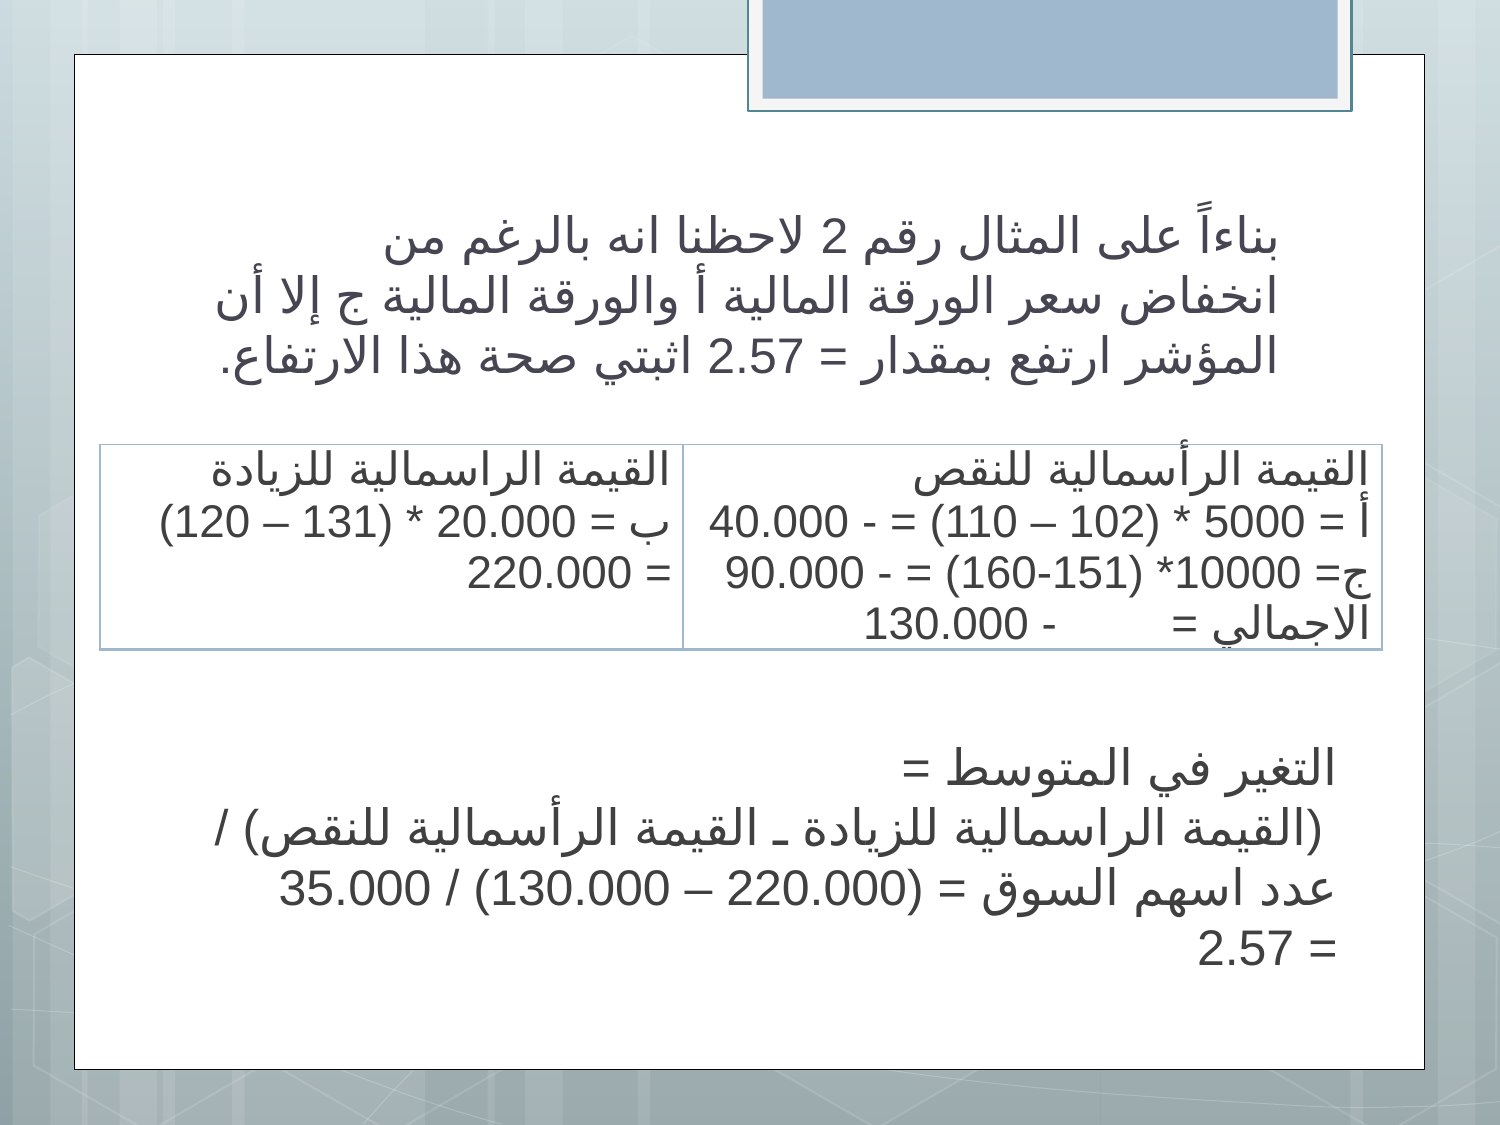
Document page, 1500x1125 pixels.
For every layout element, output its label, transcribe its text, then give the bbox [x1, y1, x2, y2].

table_header القيمة الراسمالية للزيادة ب = 20.000 * (131 – 120) = 220.000 [101, 445, 682, 648]
list بناءاً على المثال رقم 2 لاحظنا انه بالرغم من انخفاض سعر الورقة المالية أ والورقة المالية ج إلا أن المؤشر ارتفع بمقدار = 2.57 اثبتي صحة هذا الارتفاع. [194, 196, 1307, 421]
text_box التغير في المتوسط = (القيمة الراسمالية للزيادة ـ القيمة الرأسمالية للنقص) / عدد اسهم السوق = (220.000 – 130.000) / 35.000 = 2.57 [171, 727, 1353, 983]
table_header القيمة الرأسمالية للنقص أ = 5000 * (102 – 110) = - 40.000 ج= 10000* (151-160) = - 90.000 الاجمالي = - 130.000 [684, 445, 1381, 648]
